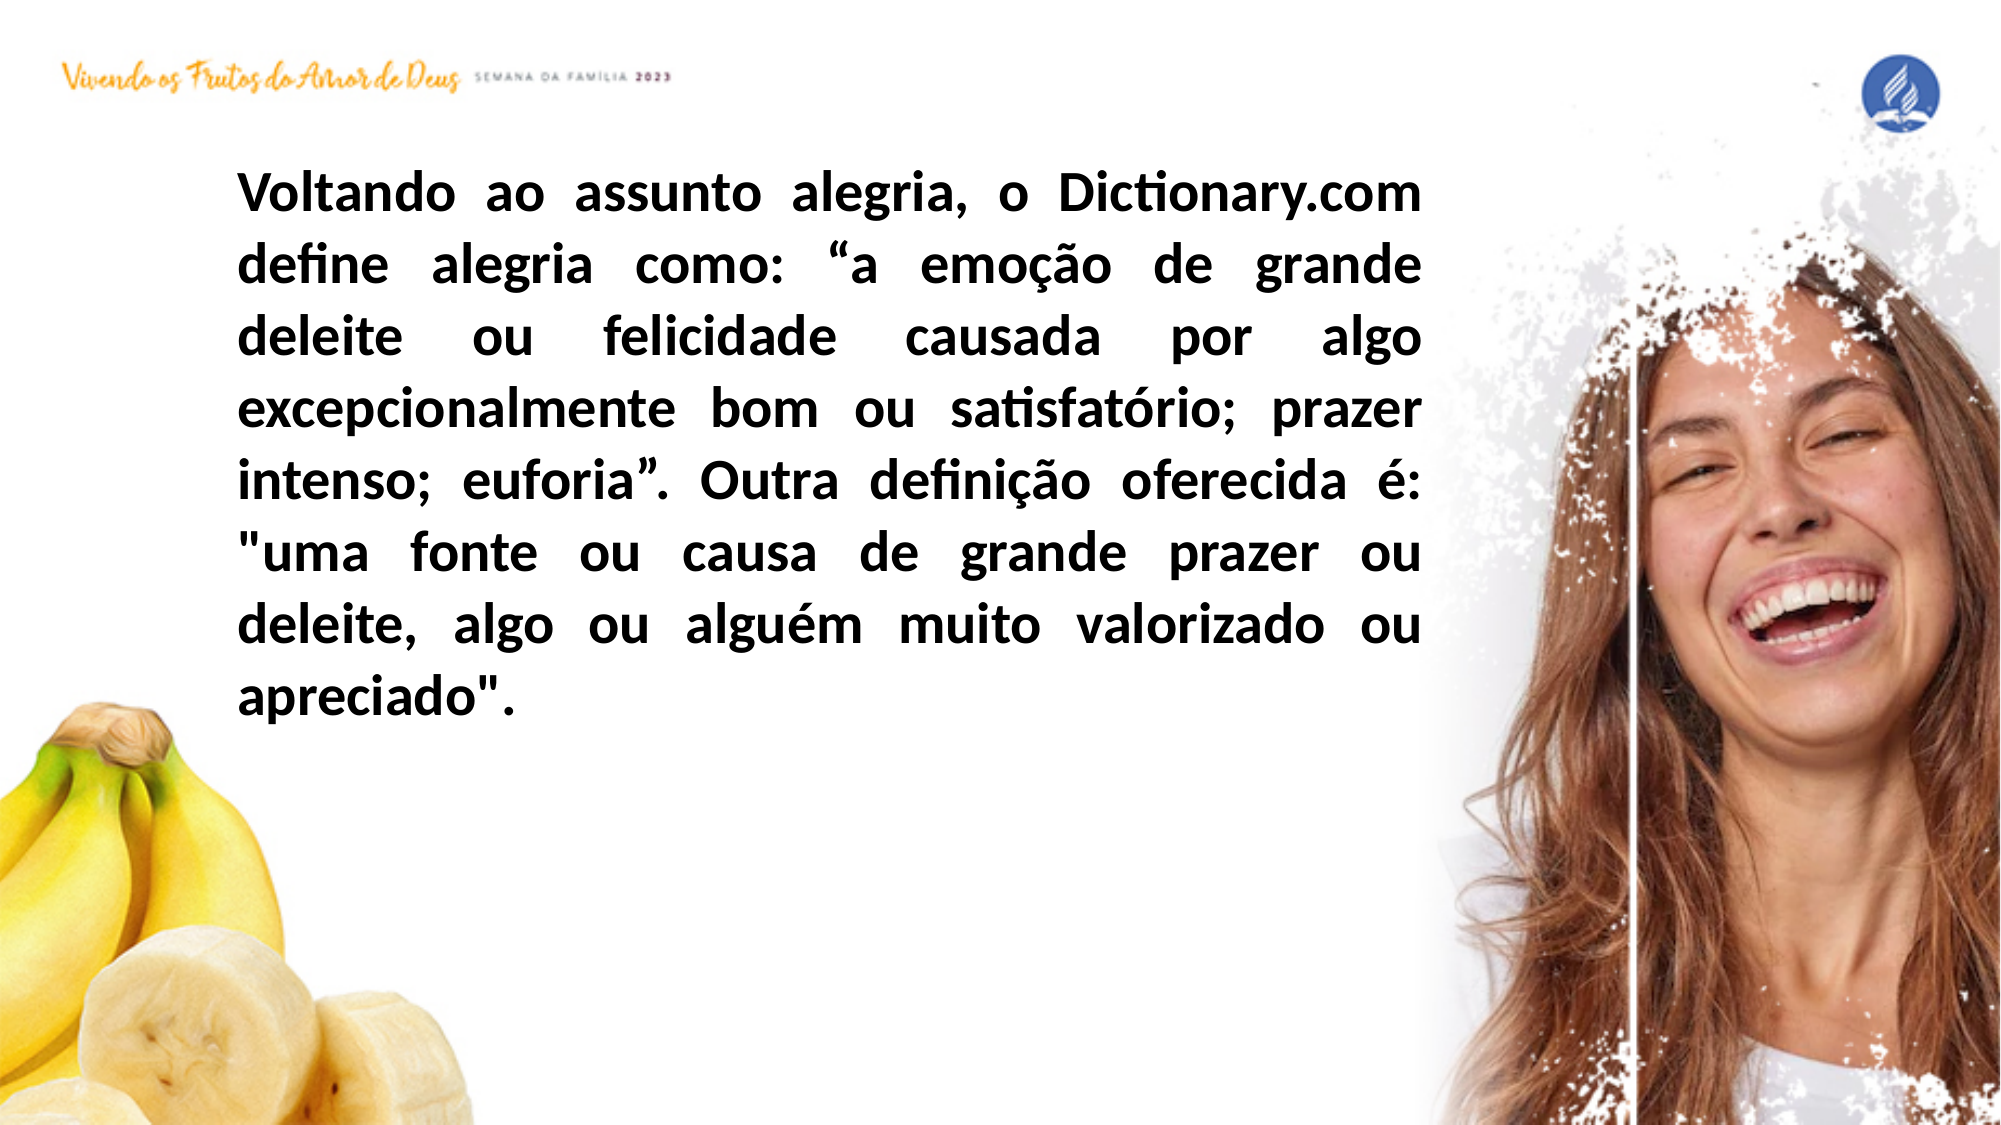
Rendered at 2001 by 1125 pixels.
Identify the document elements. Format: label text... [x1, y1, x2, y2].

picture [0, 0, 2001, 1125]
text_box Voltando ao assunto alegria, o Dictionary.com define alegria como: “a emoção de grande deleite ou felicidade causada por algo excepcionalmente bom ou satisfatório; prazer intenso; euforia”. Outra definição oferecida é: "uma fonte ou causa de grande prazer ou deleite, algo ou alguém muito valorizado ou apreciado". [222, 143, 1459, 735]
